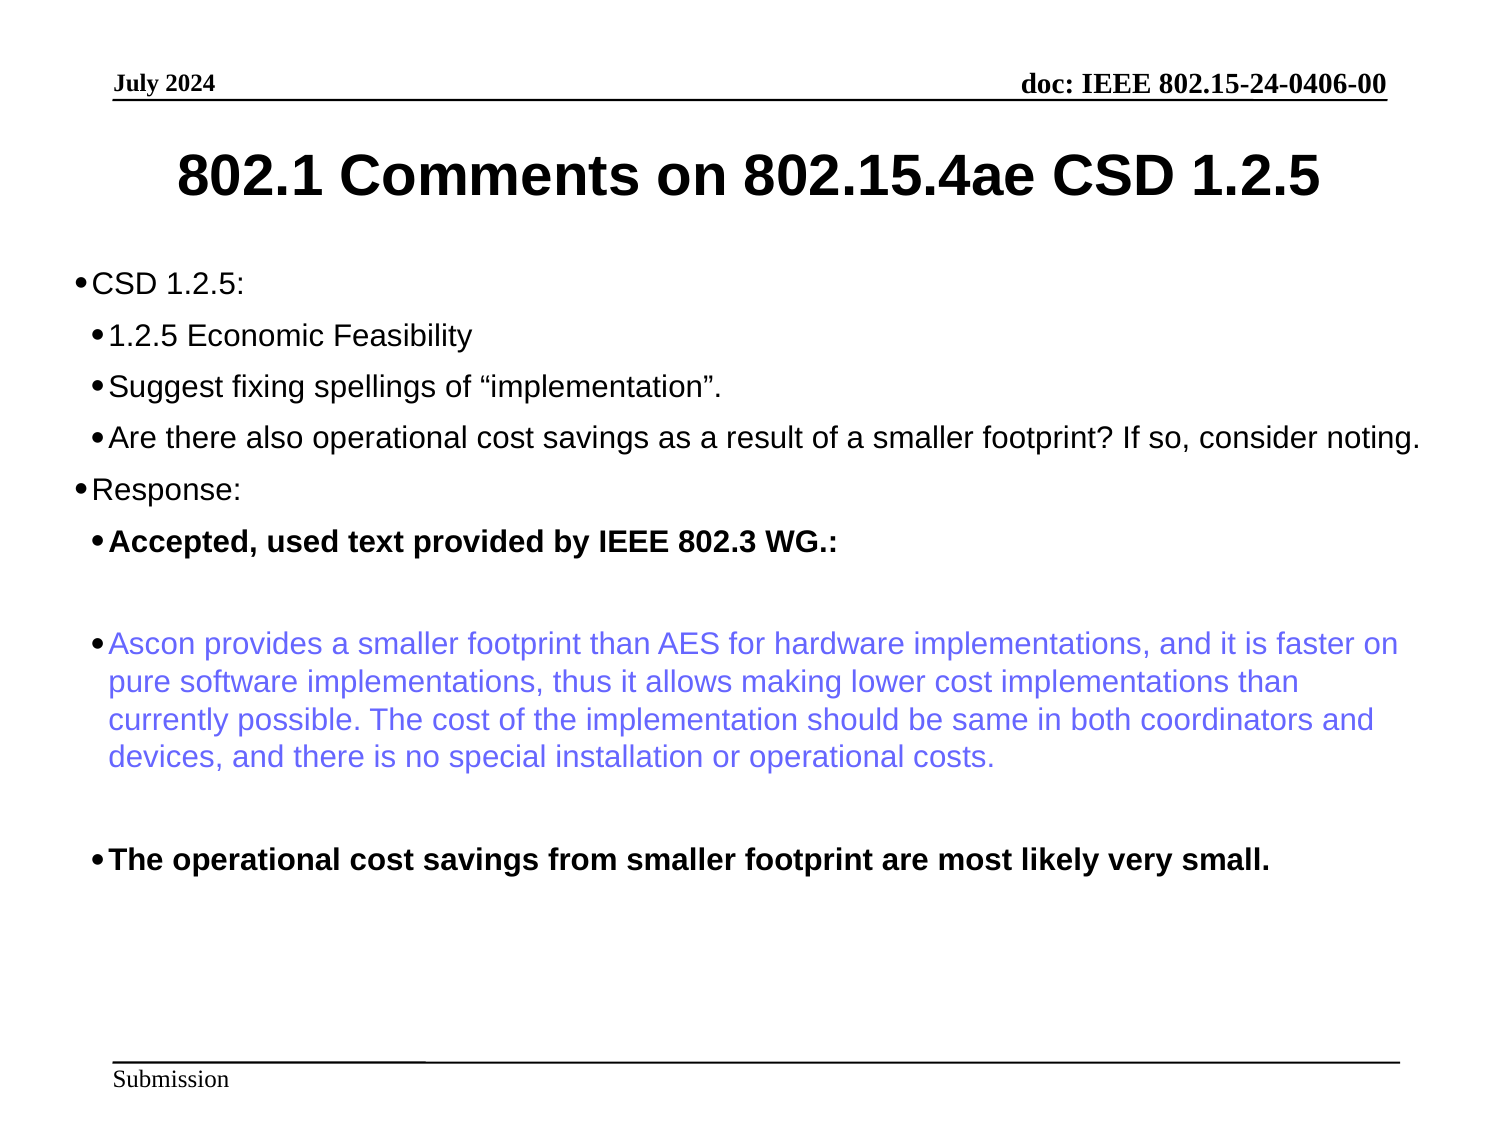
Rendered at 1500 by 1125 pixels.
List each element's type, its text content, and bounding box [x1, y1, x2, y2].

text_box 802.1 Comments on 802.15.4ae CSD 1.2.5 [74, 112, 1425, 233]
text_box CSD 1.2.5: 1.2.5 Economic Feasibility Suggest fixing spellings of “implementation”. Are there also operational cost savings as a result of a smaller footprint? If so, consider noting. Response: Accepted, used text provided by IEEE 802.3 WG.: Ascon provides a smaller footprint than AES for hardware implementations, and it is faster on pure software implementations, thus it allows making lower cost implementations than currently possible. The cost of the implementation should be same in both coordinators and devices, and there is no special installation or operational costs. The operational cost savings from smaller footprint are most likely very small. [74, 263, 1425, 916]
